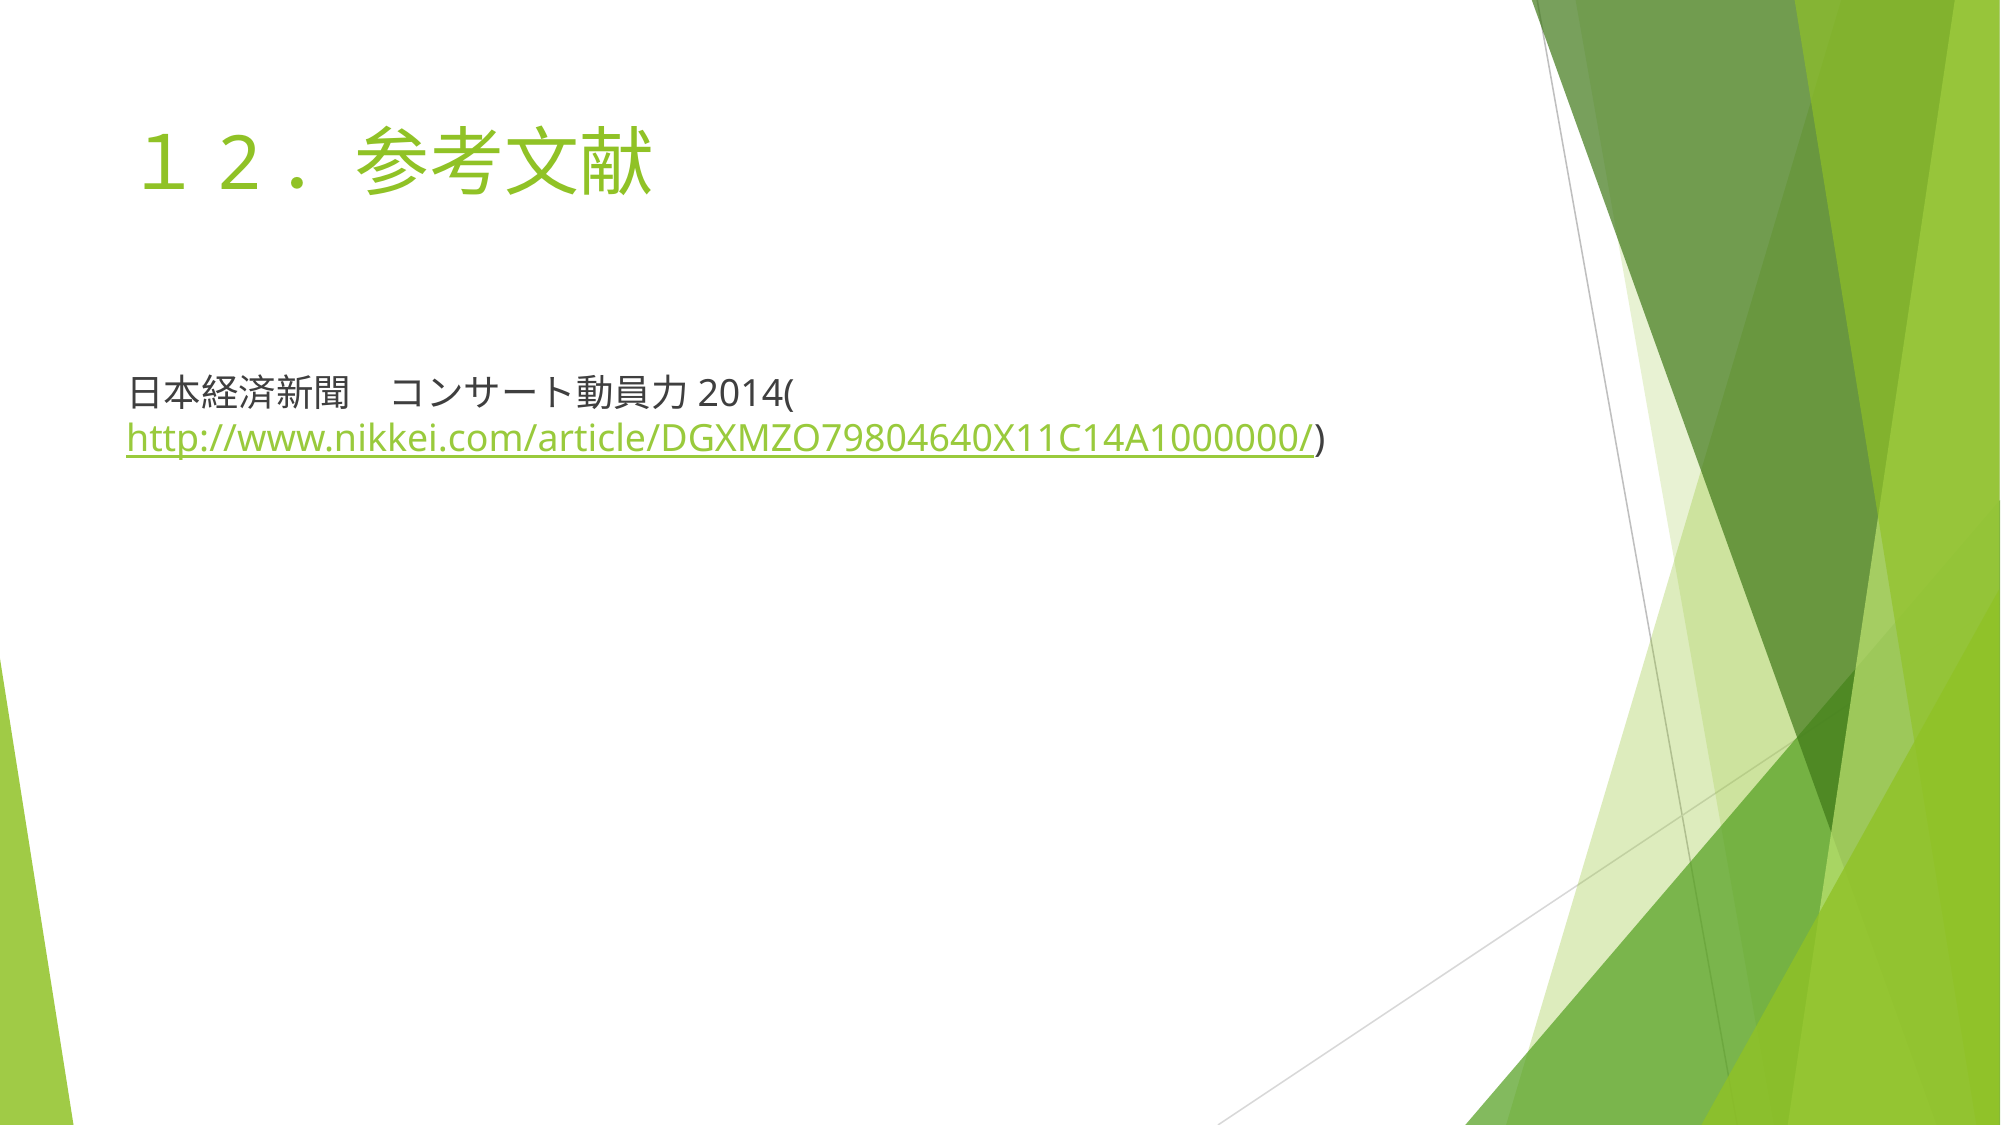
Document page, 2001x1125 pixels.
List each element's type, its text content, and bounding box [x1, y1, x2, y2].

list 日本経済新聞 コンサート動員力2014(http://www.nikkei.com/article/DGXMZO79804640X11C14A1000000/) [111, 354, 1522, 992]
title １2．参考文献 [111, 99, 1522, 317]
